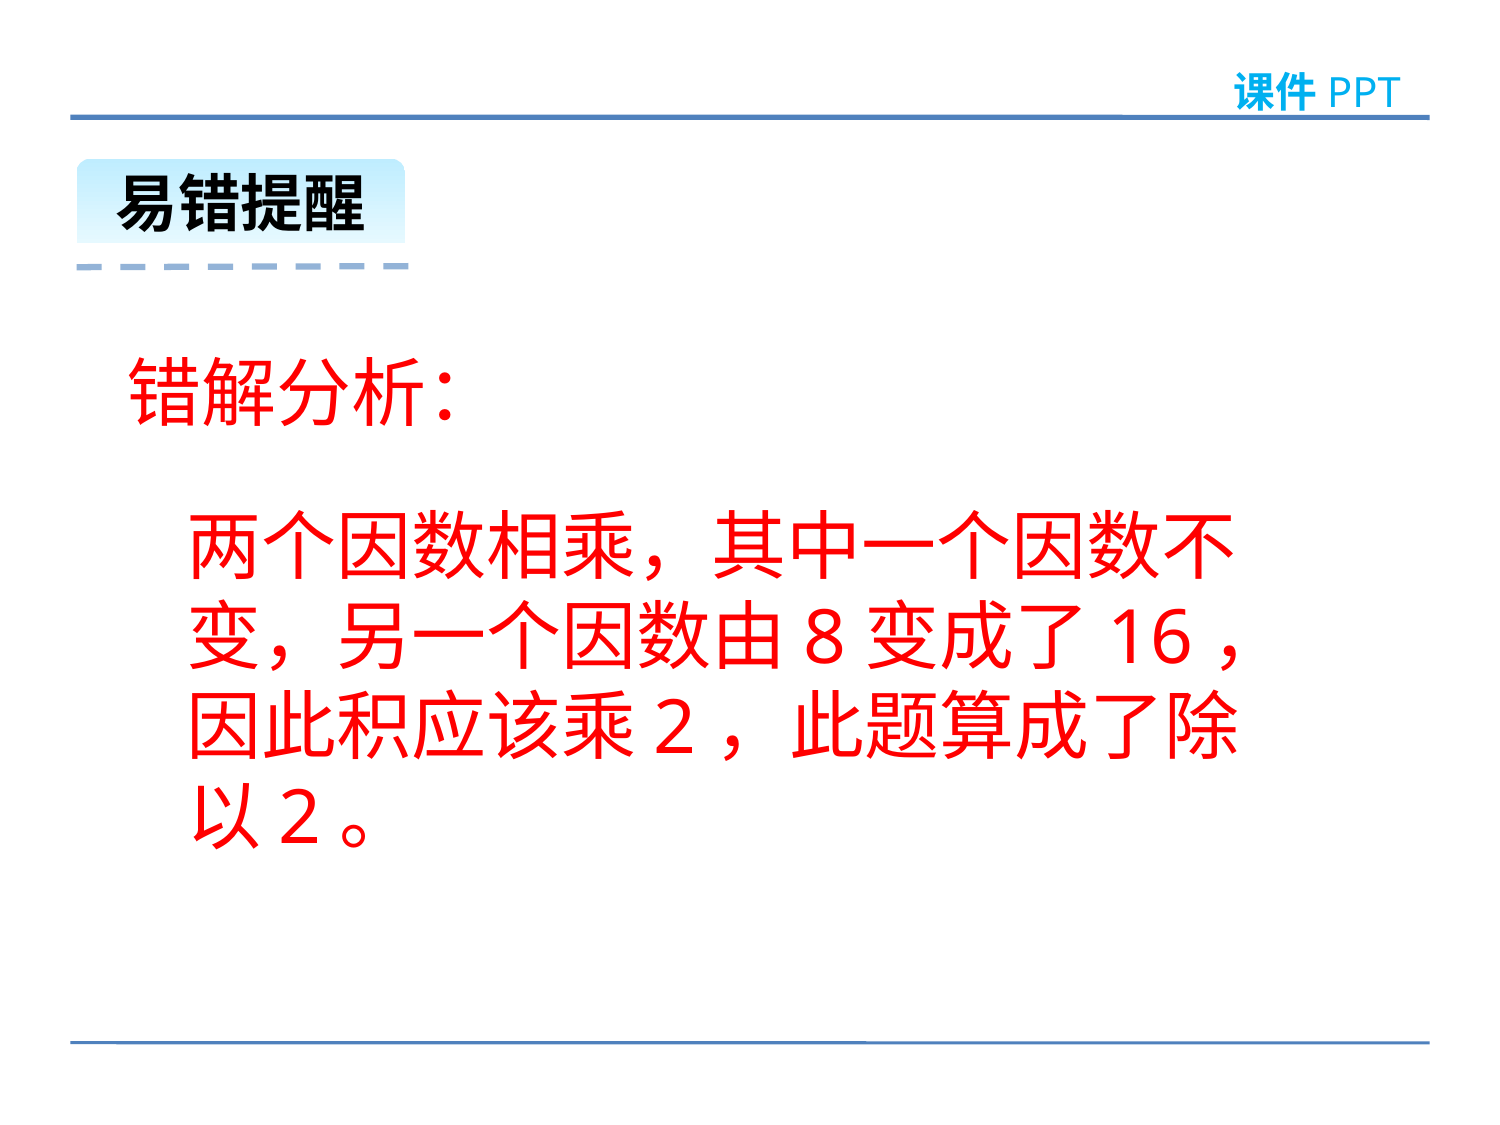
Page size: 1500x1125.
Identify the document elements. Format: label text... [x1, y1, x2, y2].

text_box 两个因数相乘，其中一个因数不变，另一个因数由8变成了16，因此积应该乘2，此题算成了除以2。 [171, 491, 1320, 867]
text_box 错解分析： [112, 337, 528, 443]
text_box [76, 158, 417, 268]
text_box 课件PPT [1218, 58, 1418, 124]
